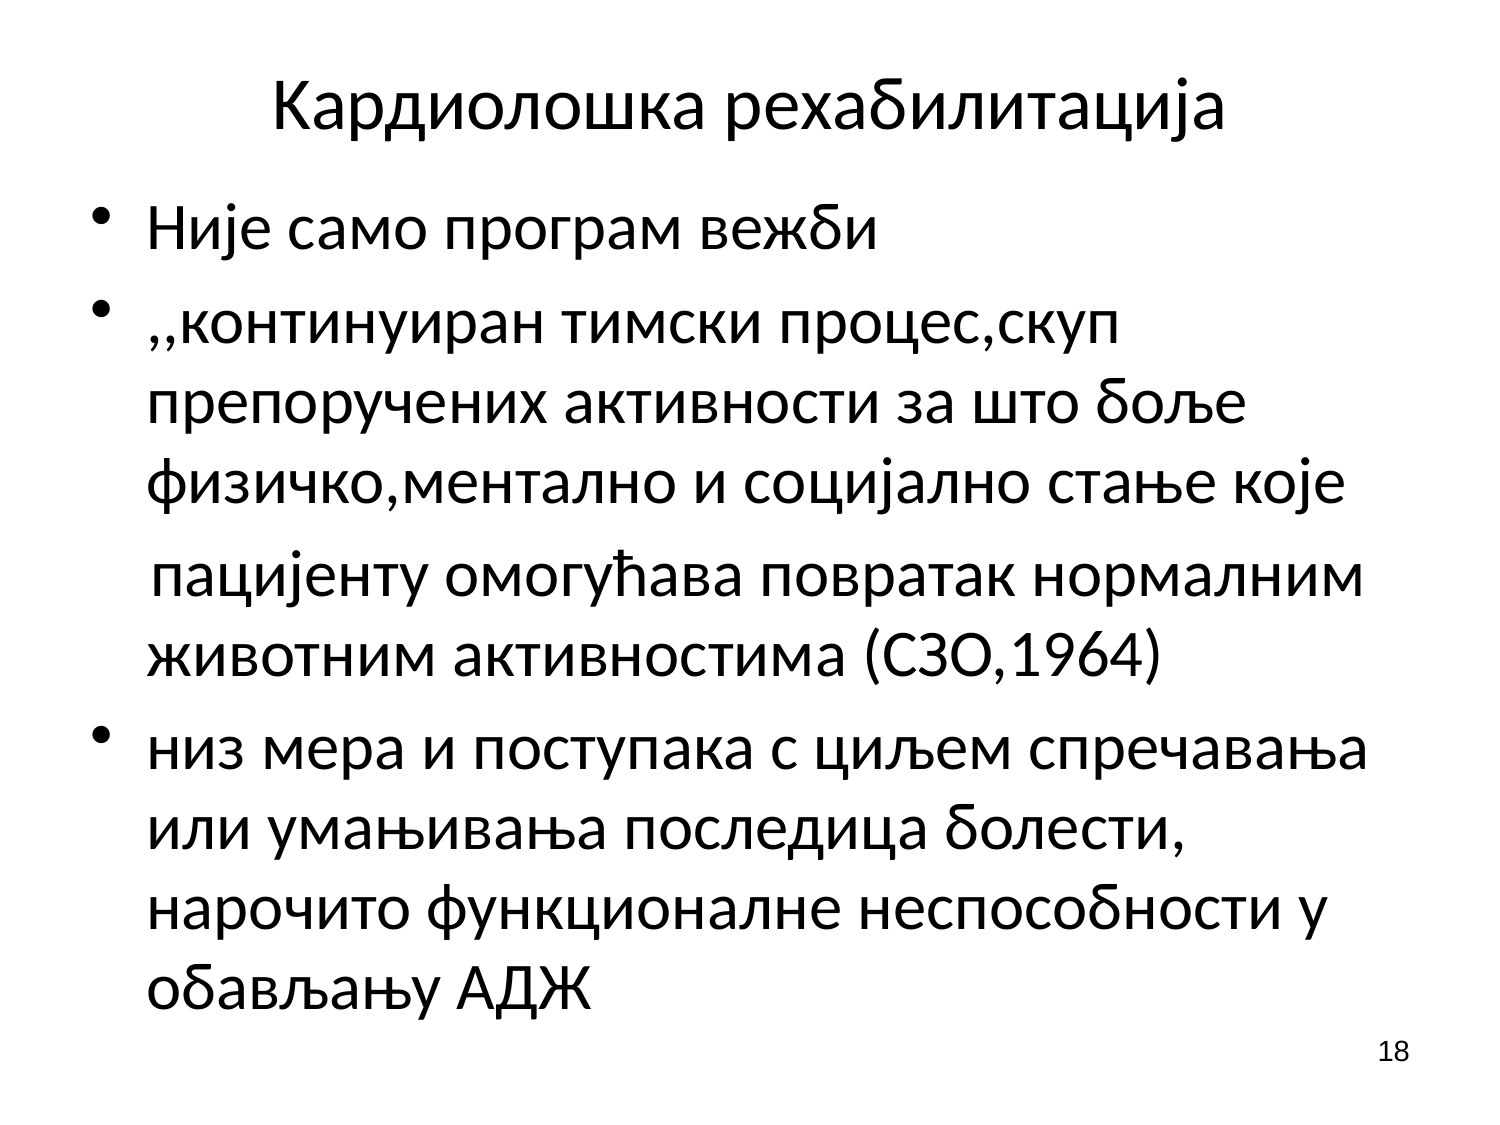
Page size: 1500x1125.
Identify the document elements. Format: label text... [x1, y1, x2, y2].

list Није само програм вежби ,,континуиран тимски процес,скуп препоручених активности за што боље физичко,ментално и социјално стање које пацијенту омогућава повратак нормалним животним активностима (СЗО,1964) низ мера и поступака с циљем спречавања или умањивања последица болести, нарочито функционалне неспособности у обављању АДЖ [75, 175, 1425, 1005]
title Kардиолошка рехабилитација [41, 45, 1459, 153]
slide_number 18 [1074, 1024, 1425, 1103]
